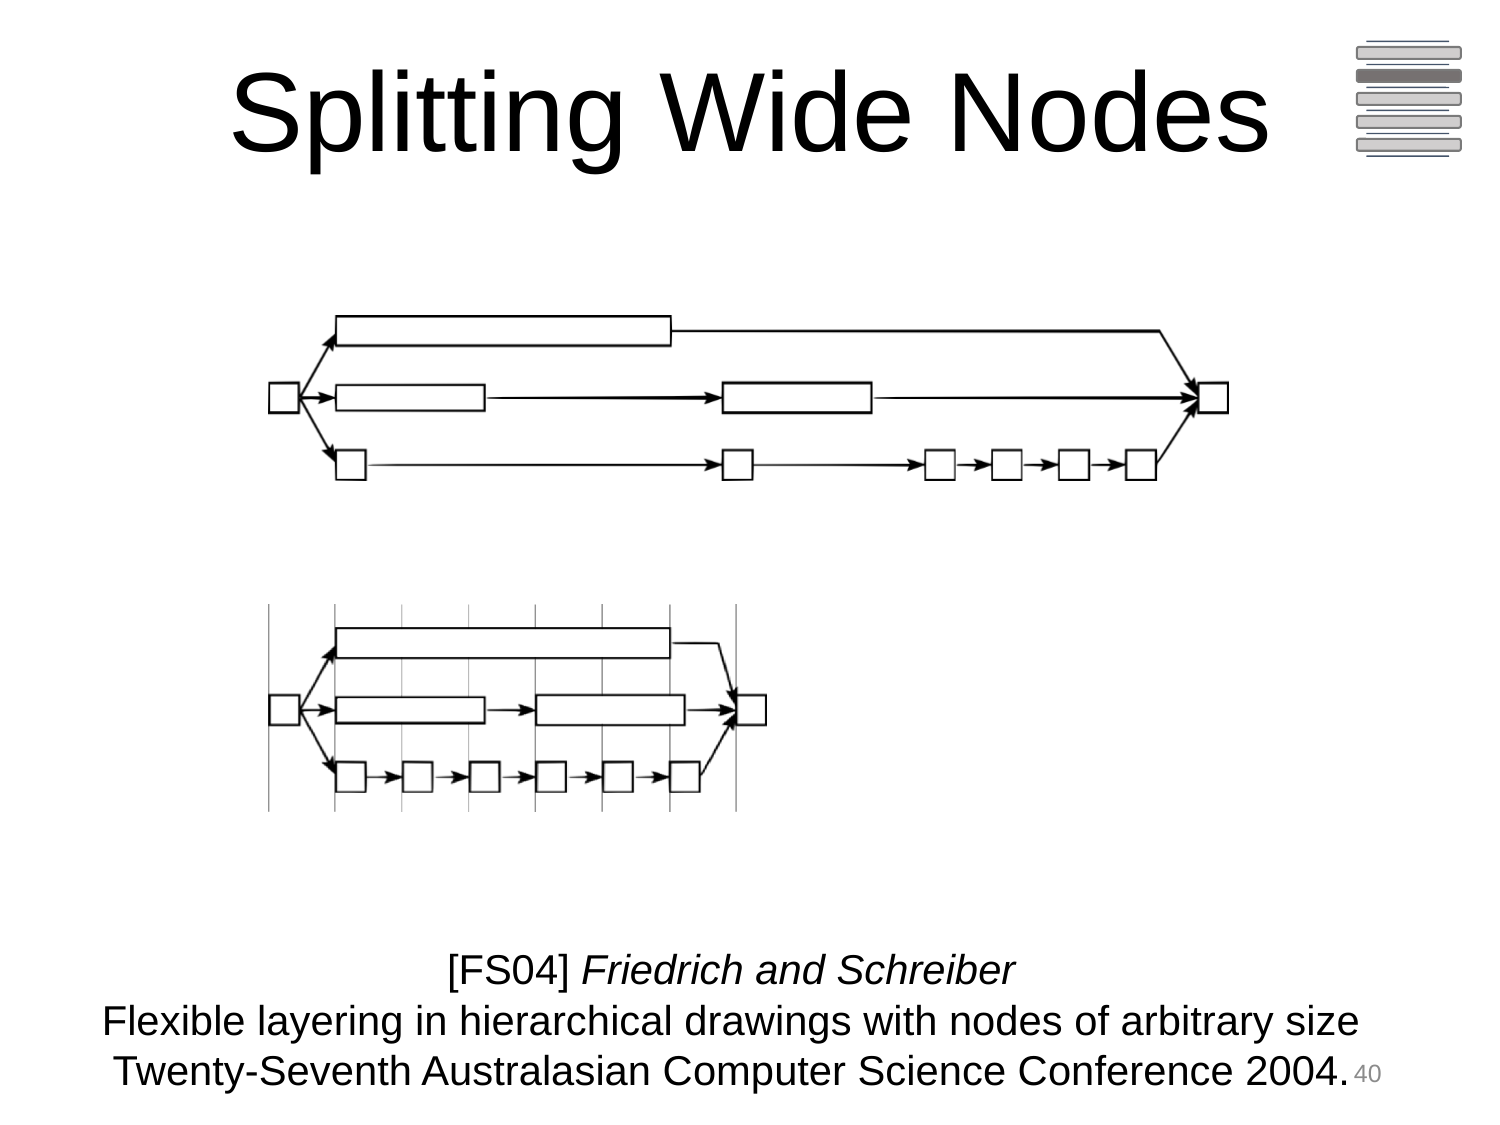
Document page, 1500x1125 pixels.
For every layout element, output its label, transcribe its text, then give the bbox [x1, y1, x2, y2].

picture [268, 315, 1229, 481]
picture [268, 604, 767, 812]
title Splitting Wide Nodes [103, 37, 1397, 193]
text_box [FS04] Friedrich and Schreiber Flexible layering in hierarchical drawings with nodes of arbitrary size Twenty-Seventh Australasian Computer Science Conference 2004. [65, 935, 1397, 1101]
